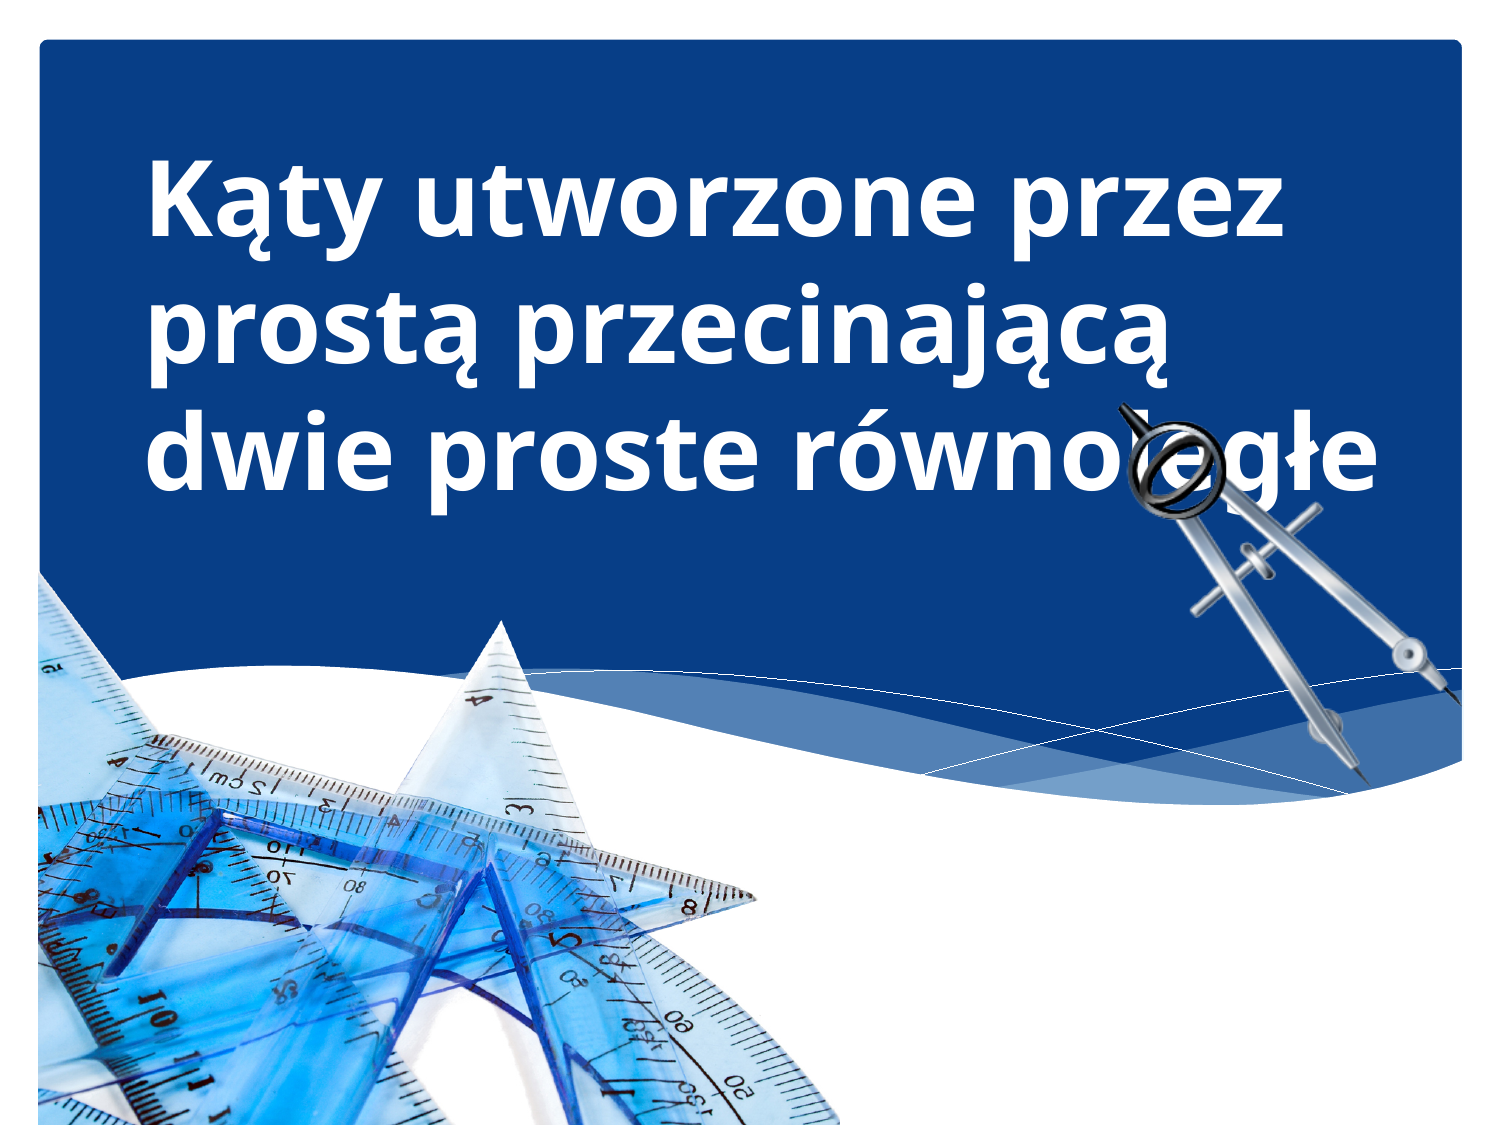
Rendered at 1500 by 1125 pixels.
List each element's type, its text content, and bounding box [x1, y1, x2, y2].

title Kąty utworzone przez prostą przecinającą dwie proste równoległe [128, 123, 1404, 535]
picture [1085, 391, 1490, 796]
picture [38, 571, 840, 1125]
